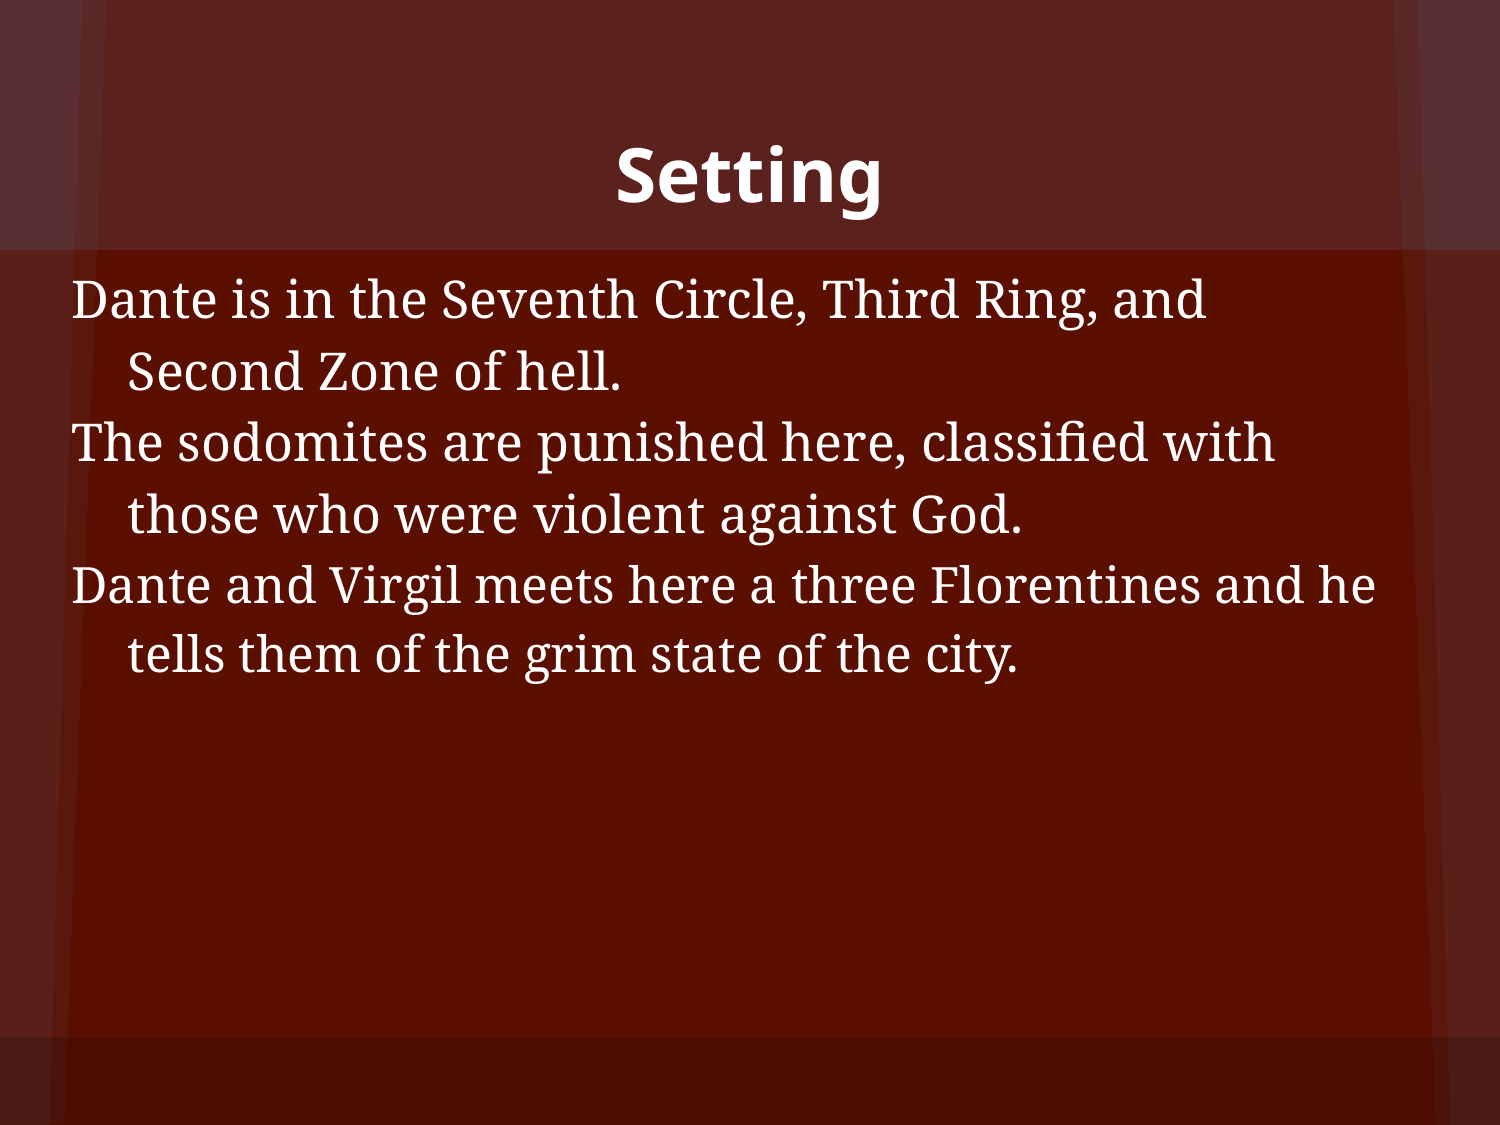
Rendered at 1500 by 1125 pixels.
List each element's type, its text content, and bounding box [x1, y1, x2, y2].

list Dante is in the Seventh Circle, Third Ring, and Second Zone of hell. The sodomites are punished here, classified with those who were violent against God. Dante and Virgil meets here a three Florentines and he tells them of the grim state of the city. [56, 241, 1407, 910]
title Setting [75, 14, 1425, 233]
